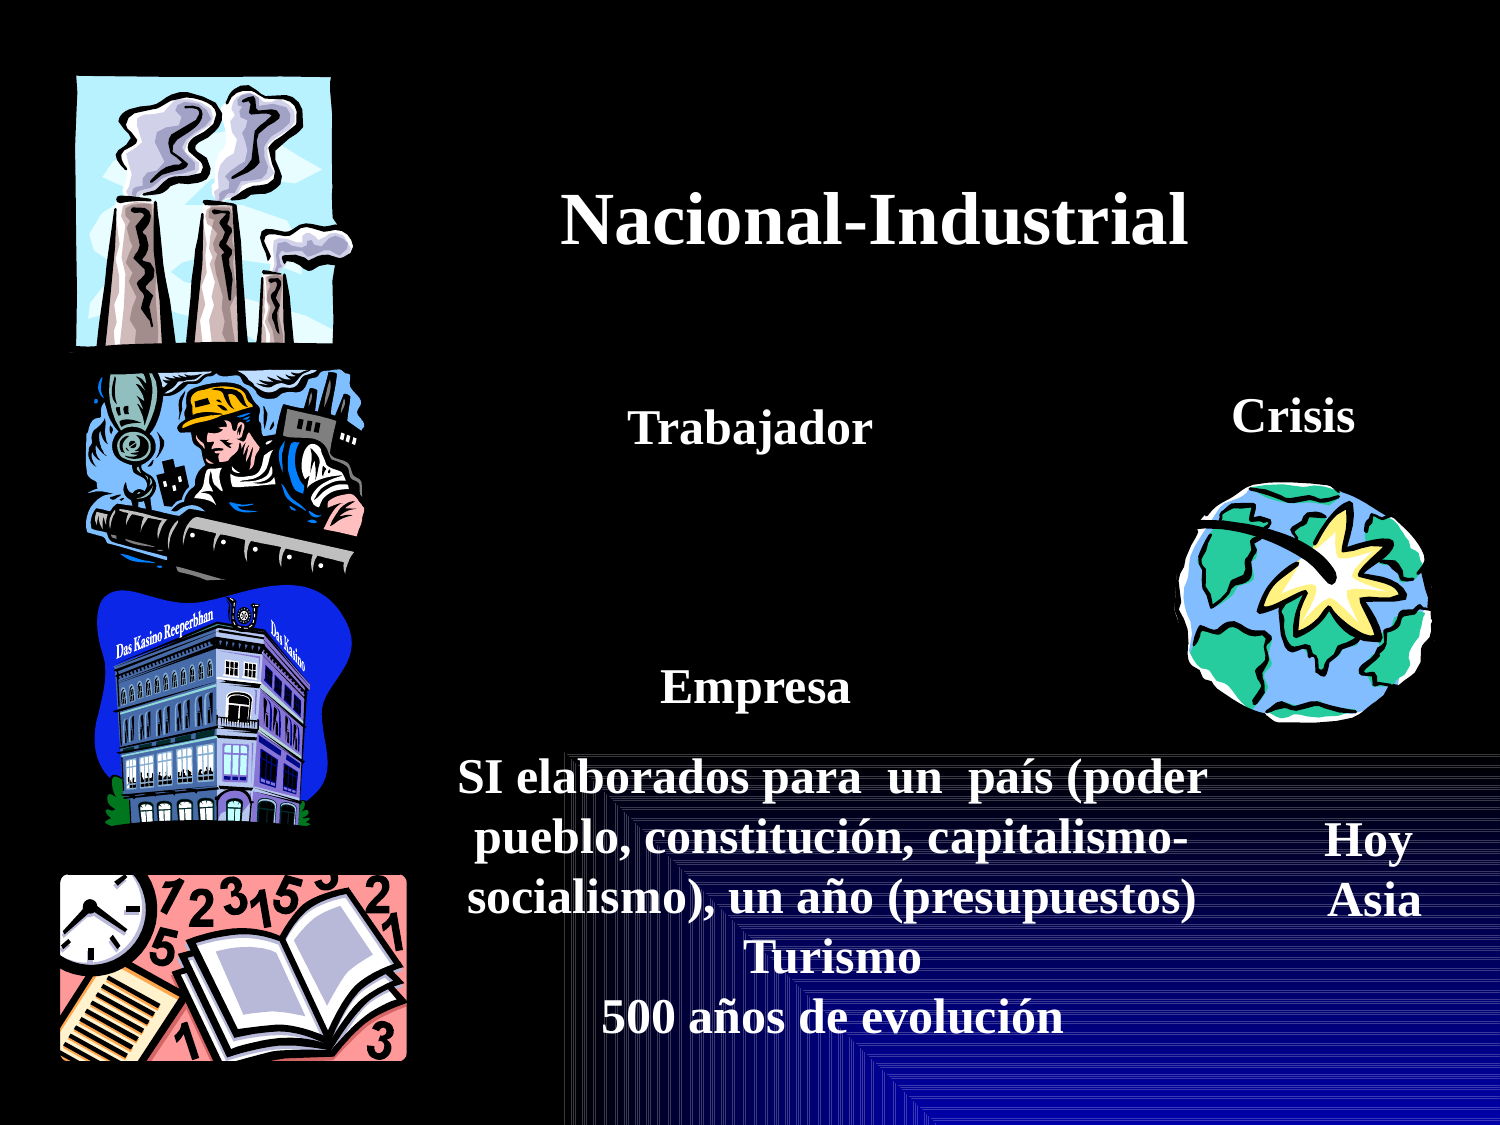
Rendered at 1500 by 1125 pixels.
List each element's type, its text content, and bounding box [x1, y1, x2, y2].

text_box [49, 862, 420, 1074]
text_box Empresa [387, 645, 1125, 721]
text_box SI elaborados para un país (poder pueblo, constitución, capitalismo-socialismo), un año (presupuestos) Turismo 500 años de evolución [407, 735, 1258, 1051]
text_box Crisis [1162, 374, 1425, 450]
text_box Nacional-Industrial [366, 162, 1400, 268]
text_box Hoy Asia [1237, 798, 1500, 994]
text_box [74, 362, 376, 590]
text_box [0, 0, 1500, 1125]
text_box Trabajador [437, 387, 1075, 463]
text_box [62, 61, 363, 359]
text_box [1137, 474, 1437, 732]
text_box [87, 562, 376, 831]
